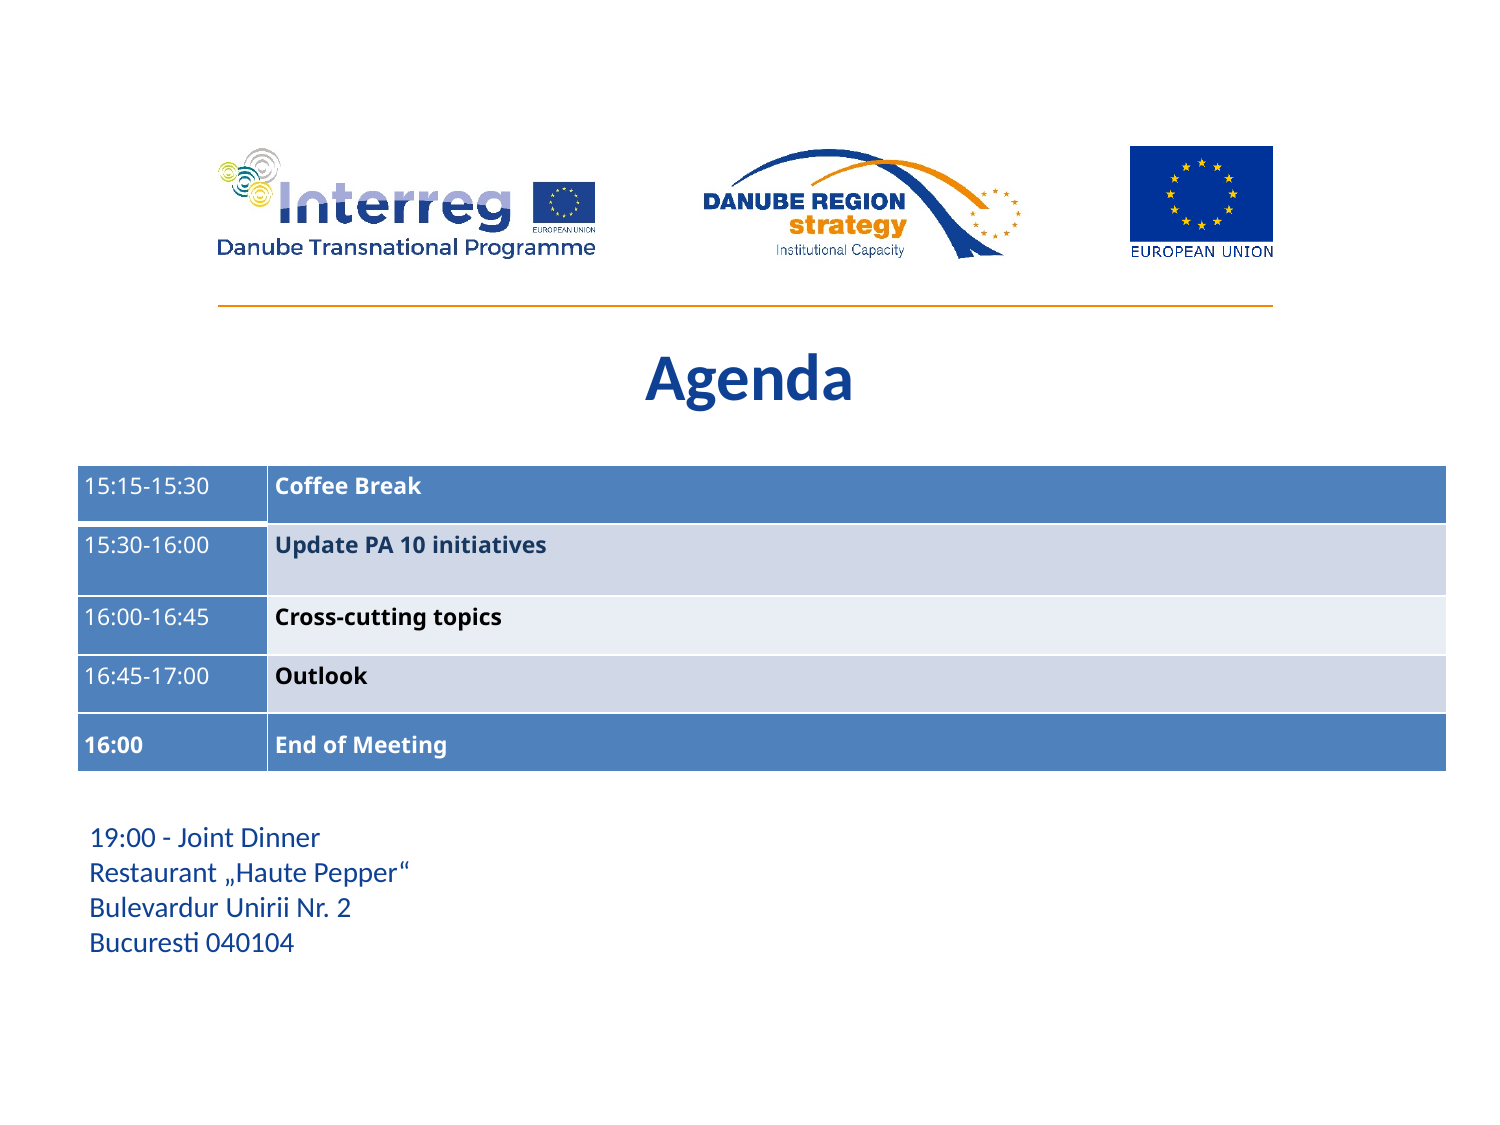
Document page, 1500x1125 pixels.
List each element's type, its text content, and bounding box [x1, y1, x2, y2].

table_cell Cross-cutting topics [268, 597, 1446, 654]
table_header 15:15-15:30 [78, 466, 267, 521]
title Agenda [218, 326, 1282, 388]
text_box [218, 131, 1273, 275]
text_box 19:00 - Joint Dinner Restaurant „Haute Pepper“ Bulevardur Unirii Nr. 2 Bucuresti 040104 [74, 810, 1070, 1011]
table_cell 16:00-16:45 [78, 597, 267, 654]
table_cell Update PA 10 initiatives [268, 525, 1446, 595]
table_cell 16:45-17:00 [78, 656, 267, 712]
table_cell End of Meeting [268, 714, 1446, 771]
table_cell Outlook [268, 656, 1446, 712]
table_header Coffee Break [268, 466, 1446, 523]
table_cell 15:30-16:00 [78, 527, 267, 595]
table_cell 16:00 [78, 714, 267, 771]
